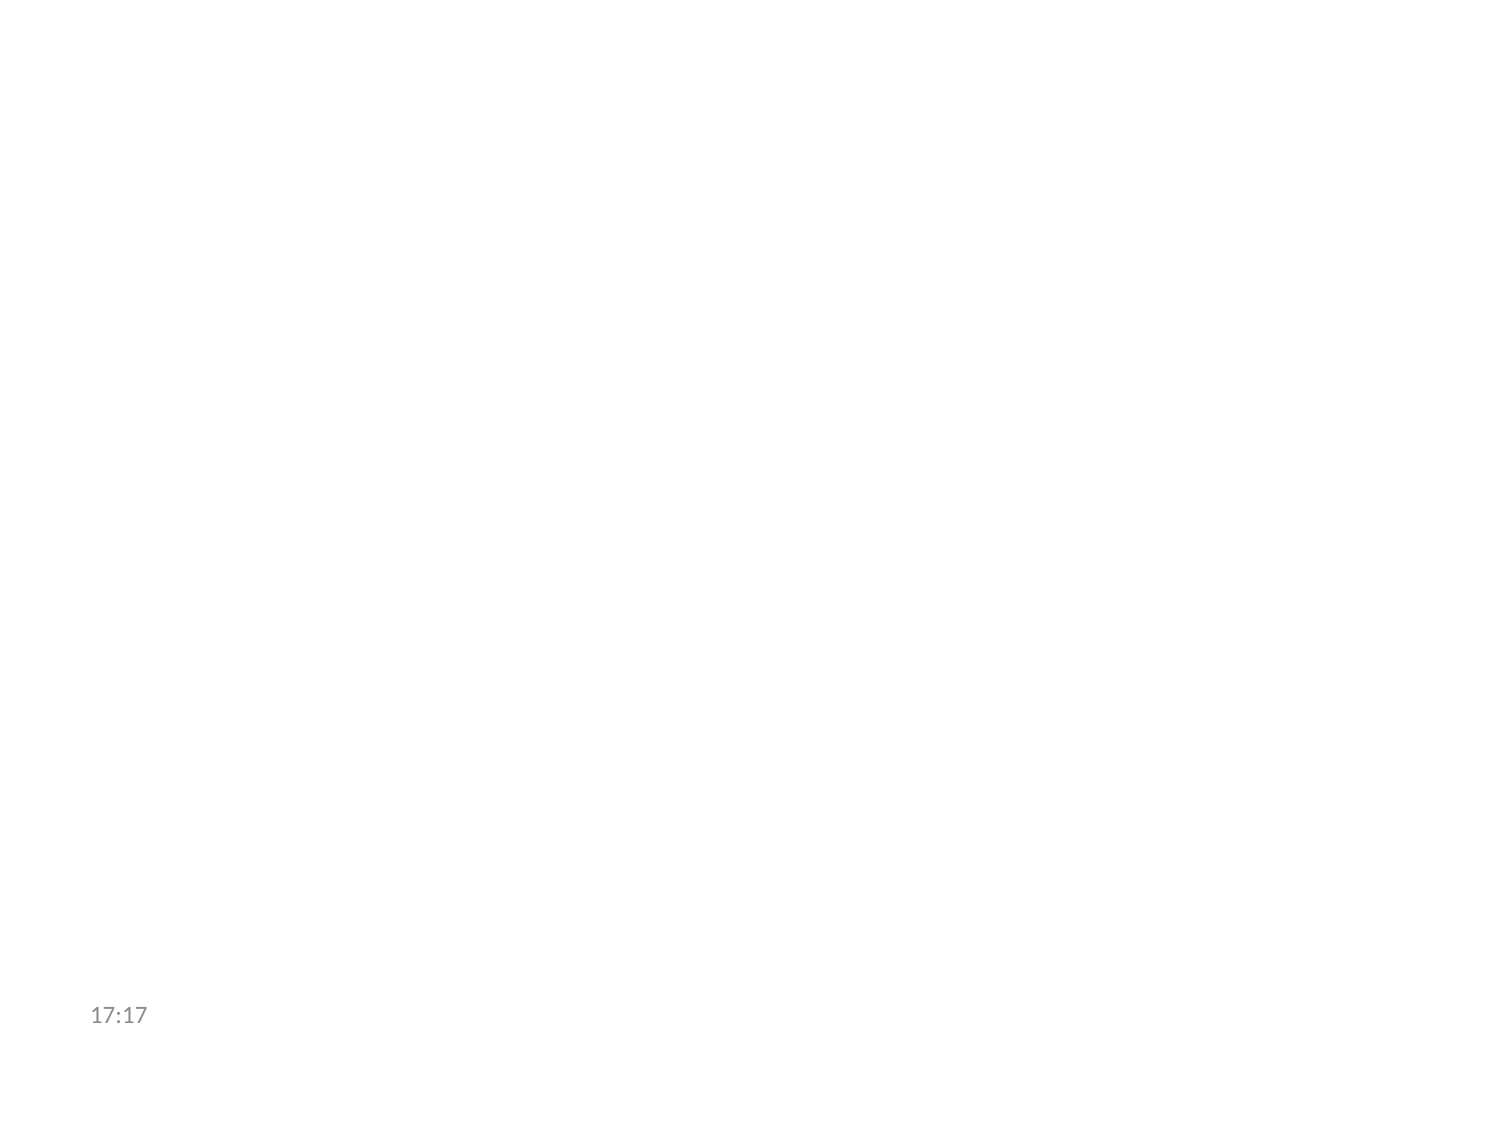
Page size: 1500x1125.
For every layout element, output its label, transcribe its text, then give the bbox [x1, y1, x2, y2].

text_box 15:35 [75, 983, 425, 1044]
